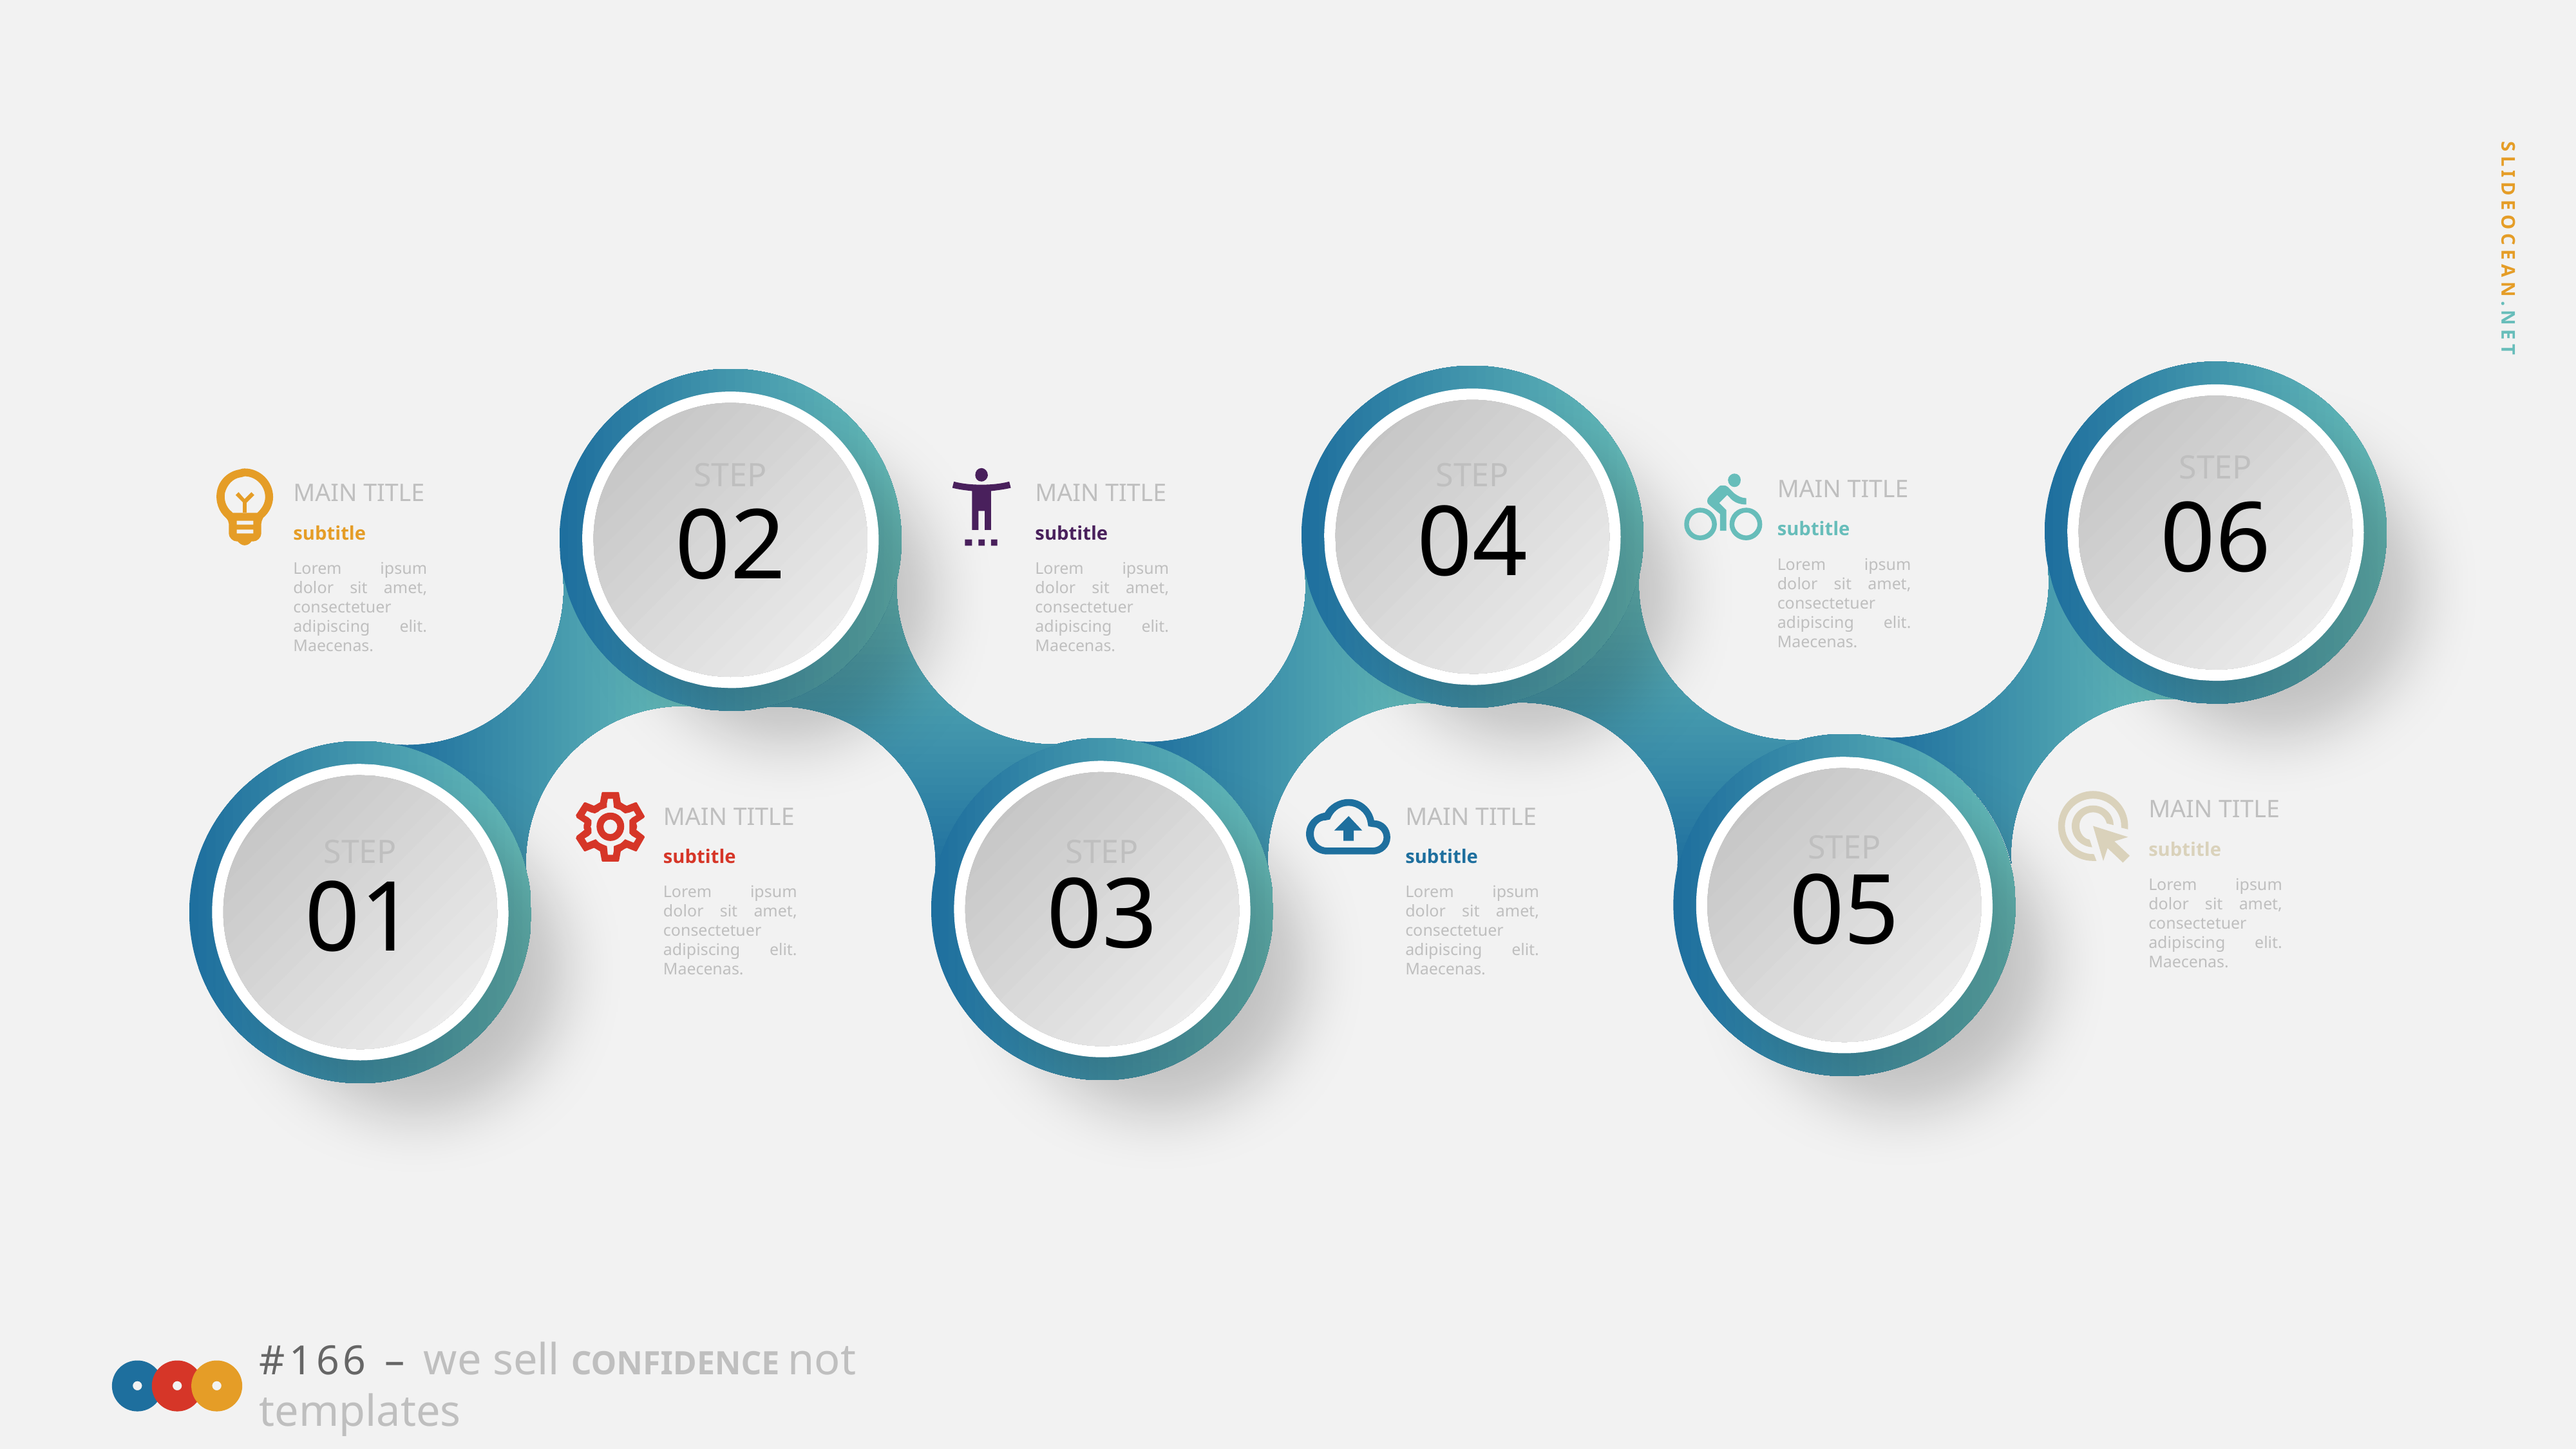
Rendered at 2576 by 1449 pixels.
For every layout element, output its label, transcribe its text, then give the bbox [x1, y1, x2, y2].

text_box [1396, 795, 1549, 985]
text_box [214, 468, 274, 546]
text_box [1323, 388, 1622, 686]
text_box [2067, 384, 2365, 681]
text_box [2139, 788, 2293, 978]
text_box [1696, 756, 1993, 1054]
text_box #166 – we sell CONFIDENCE not templates [259, 1331, 1065, 1435]
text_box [653, 795, 808, 985]
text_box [1767, 468, 1922, 658]
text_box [582, 391, 879, 688]
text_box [189, 361, 2387, 1084]
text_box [211, 763, 509, 1061]
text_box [1025, 471, 1179, 661]
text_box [283, 471, 437, 661]
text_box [953, 760, 1251, 1058]
